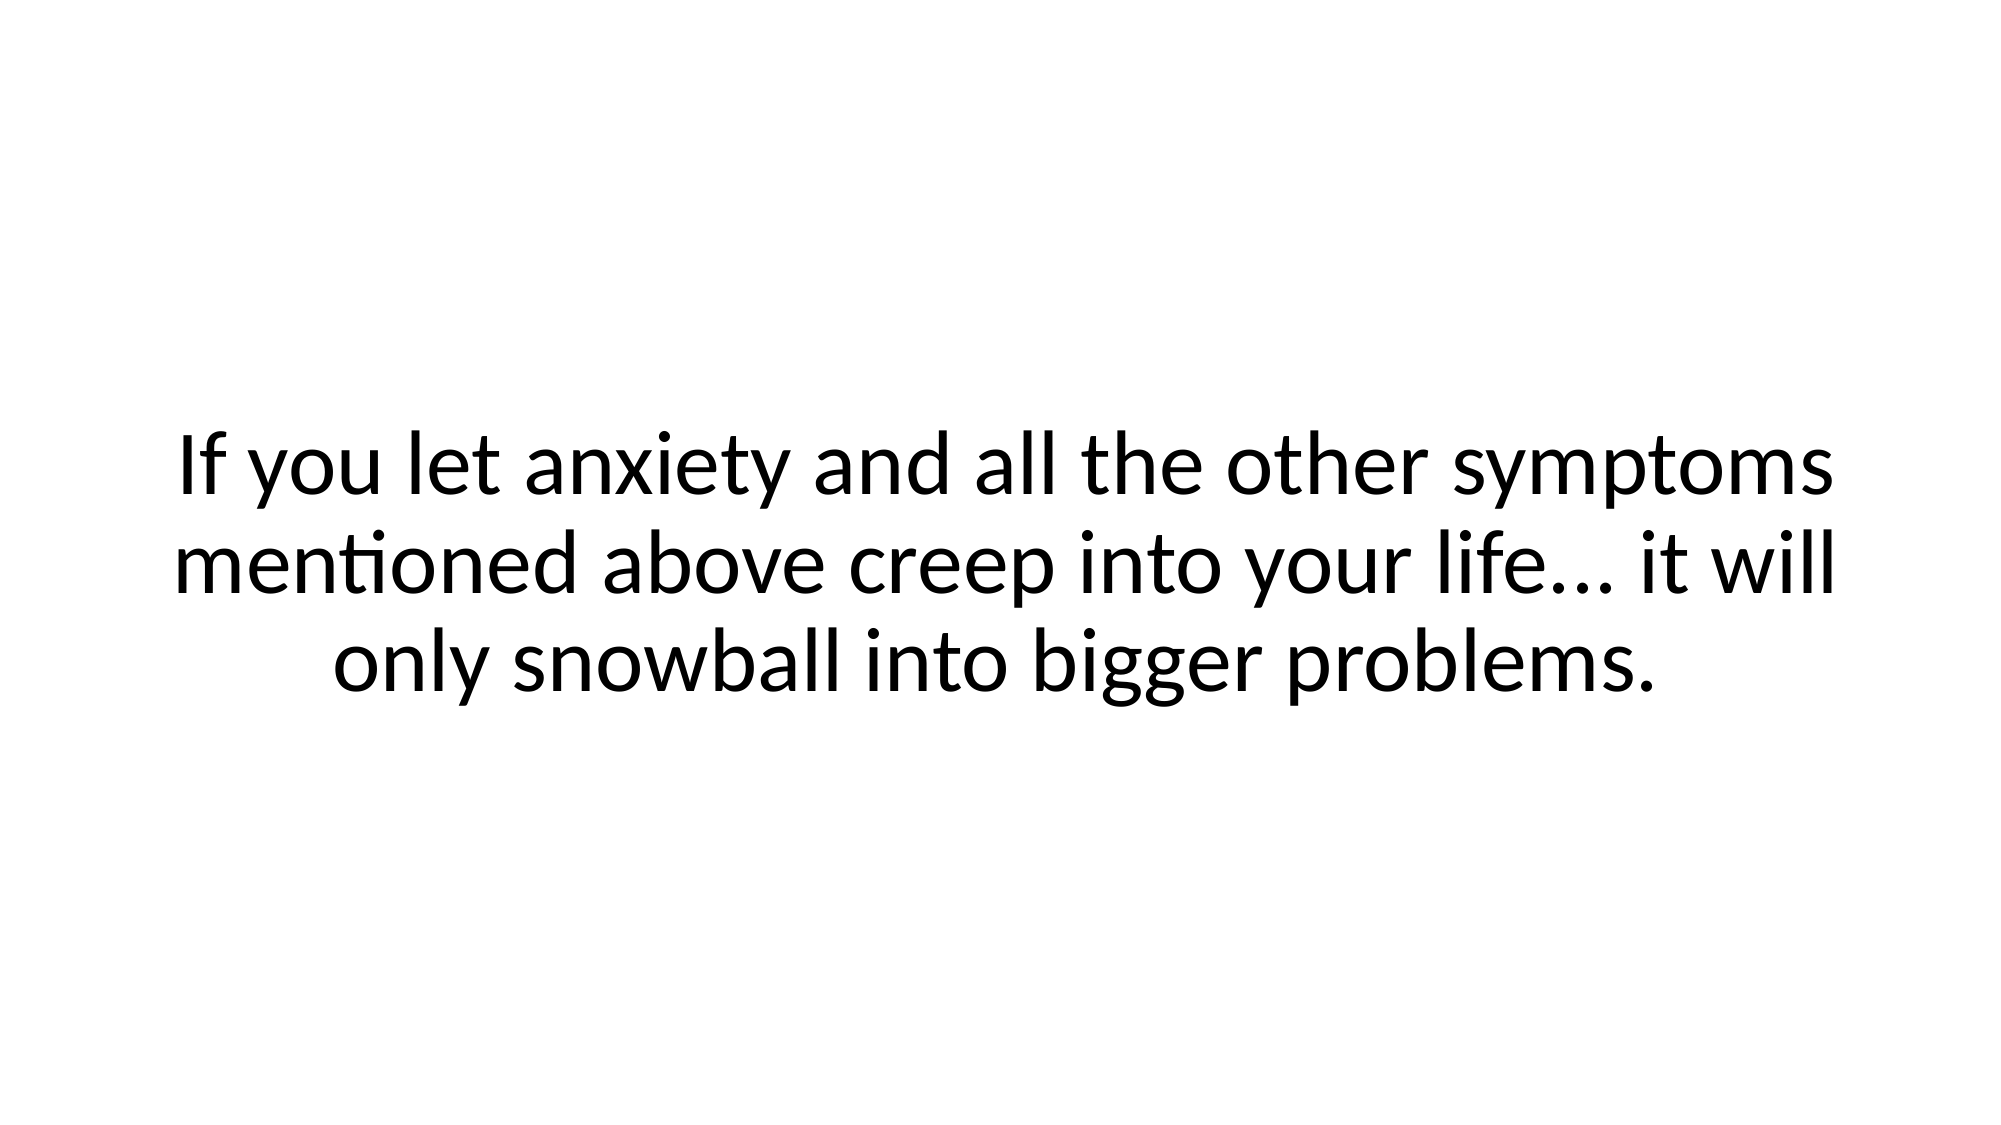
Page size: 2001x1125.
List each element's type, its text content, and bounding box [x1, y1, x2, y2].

list If you let anxiety and all the other symptoms mentioned above creep into your life... it will only snowball into bigger problems. [148, 407, 1866, 948]
